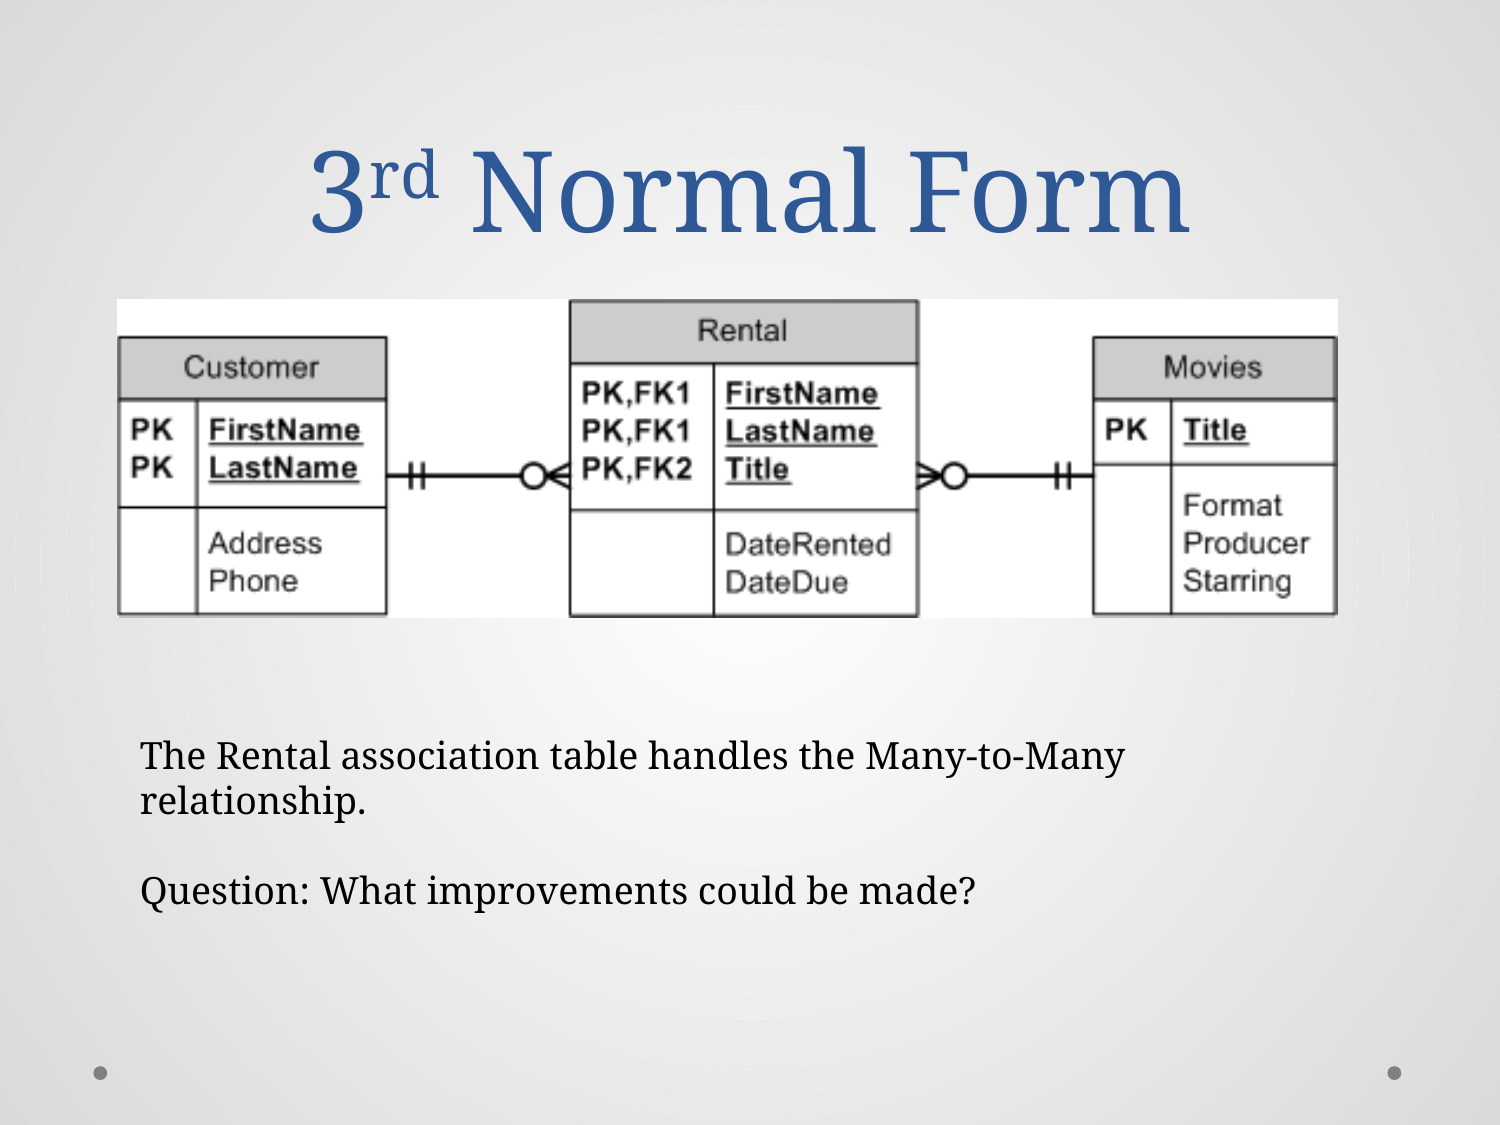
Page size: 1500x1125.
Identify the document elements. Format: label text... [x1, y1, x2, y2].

text_box The Rental association table handles the Many-to-Many relationship. Question: What improvements could be made? [124, 724, 1325, 920]
title 3rd Normal Form [75, 0, 1425, 263]
picture [117, 299, 1338, 619]
